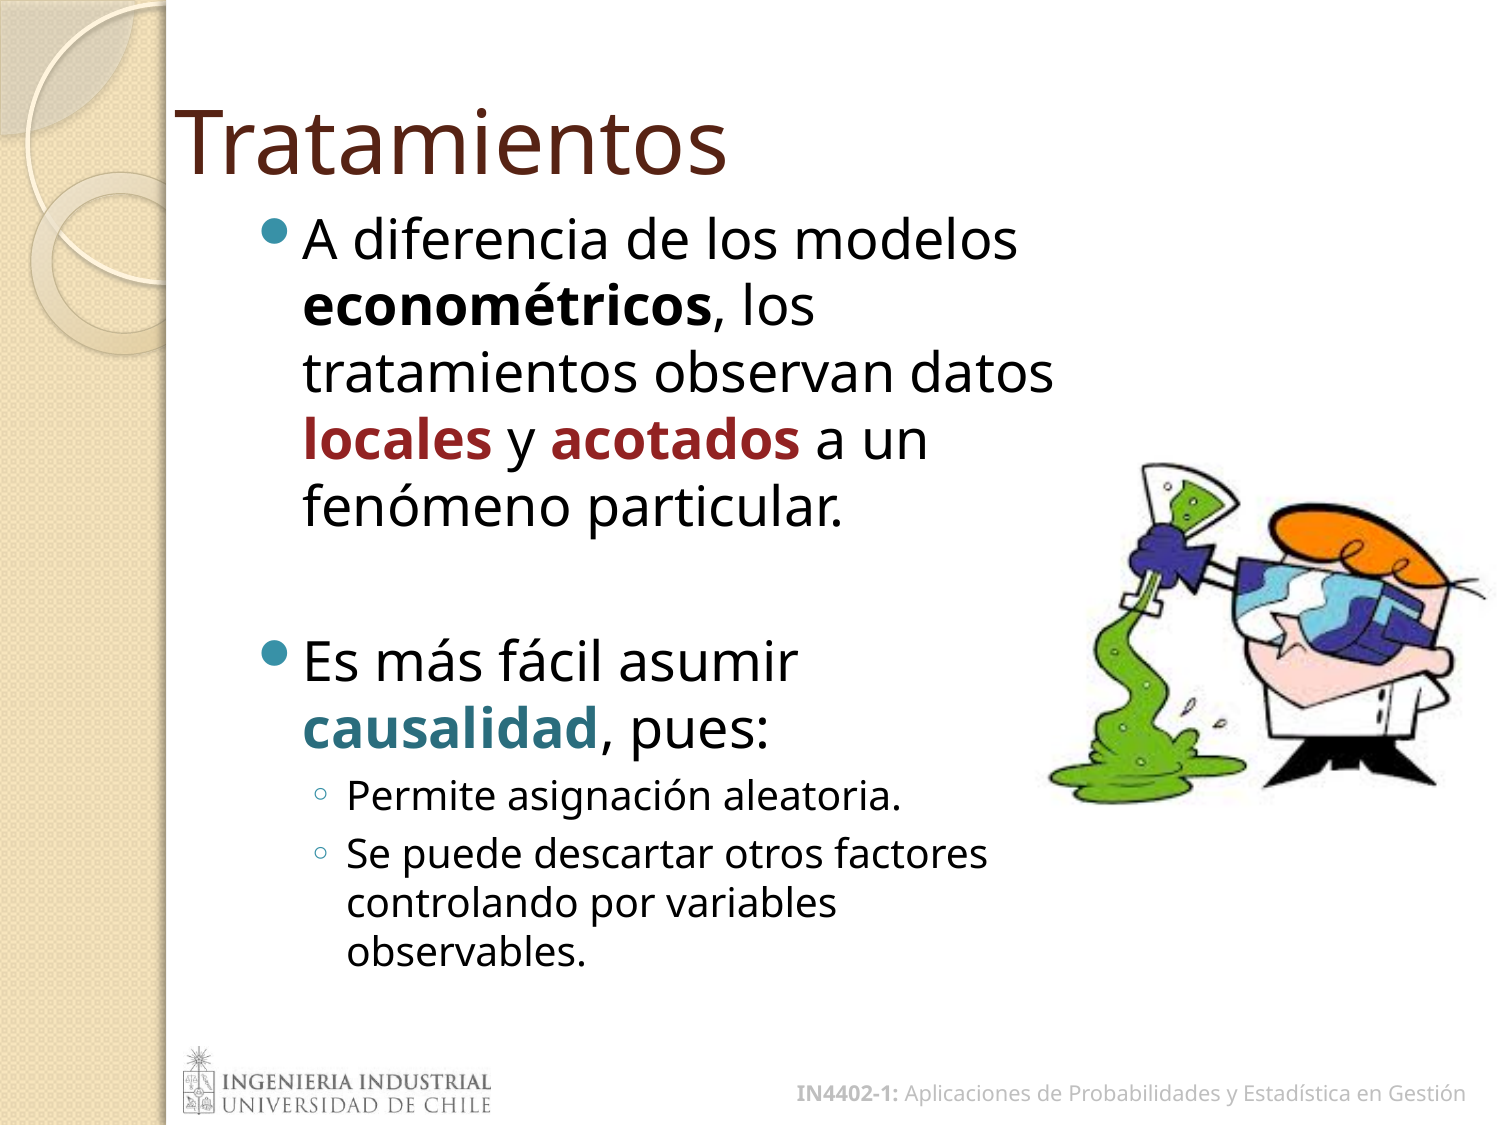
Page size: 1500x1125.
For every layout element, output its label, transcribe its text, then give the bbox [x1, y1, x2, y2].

list A diferencia de los modelos econométricos, los tratamientos observan datos locales y acotados a un fenómeno particular. Es más fácil asumir causalidad, pues: Permite asignación aleatoria. Se puede descartar otros factores controlando por variables observables. [230, 196, 1081, 984]
picture [1019, 361, 1500, 835]
title Tratamientos [159, 45, 1500, 233]
picture [183, 1046, 491, 1115]
